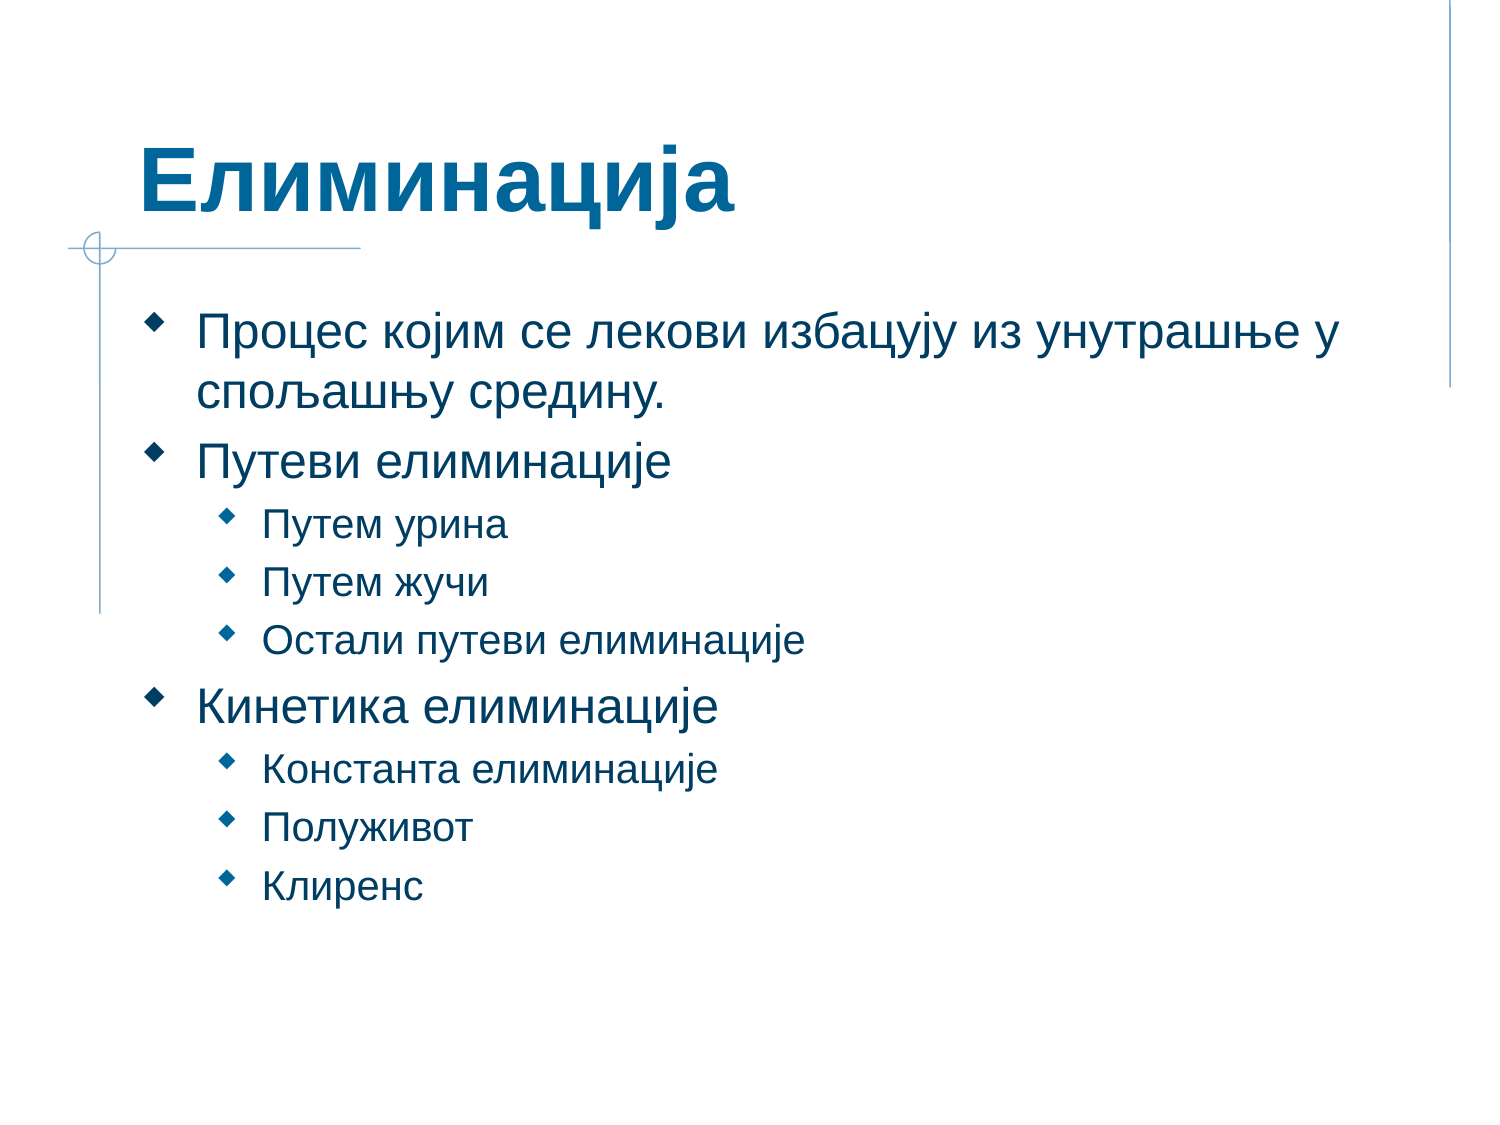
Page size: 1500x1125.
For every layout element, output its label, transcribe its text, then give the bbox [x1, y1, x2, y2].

title Елиминација [123, 49, 1400, 238]
list Процес којим се лекови избацују из унутрашње у спољашњу средину. Путеви елиминације Путем урина Путем жучи Остали путеви елиминације Кинетика елиминације Константа елиминације Полуживот Клиренс [124, 290, 1400, 1026]
